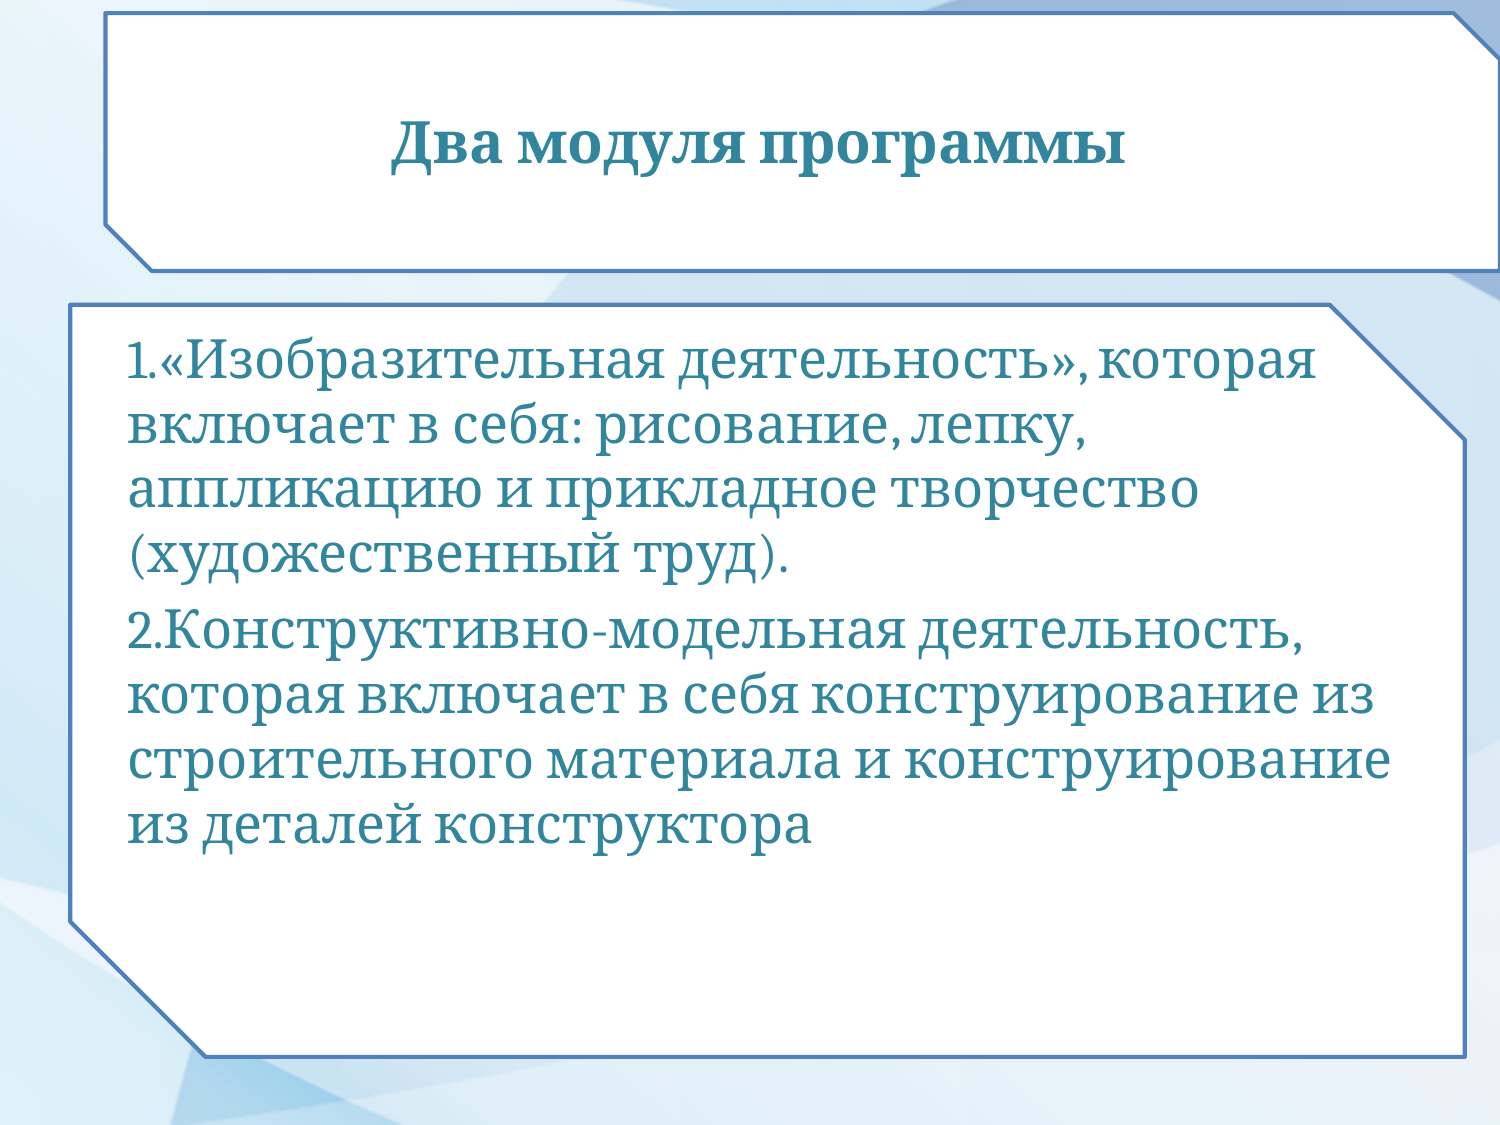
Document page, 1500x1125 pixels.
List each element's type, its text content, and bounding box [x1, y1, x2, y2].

text_box [103, 11, 1500, 274]
picture [0, 0, 1500, 1125]
text_box [68, 302, 1344, 967]
title Два модуля программы [135, 61, 1383, 220]
list 1.«Изобразительная деятельность», которая включает в себя: рисование, лепку, аппликацию и прикладное творчество (художественный труд). 2.Конструктивно-модельная деятельность, которая включает в себя конструирование из строительного материала и конструирование из деталей конструктора [112, 316, 1454, 997]
text_box [142, 426, 1467, 1059]
